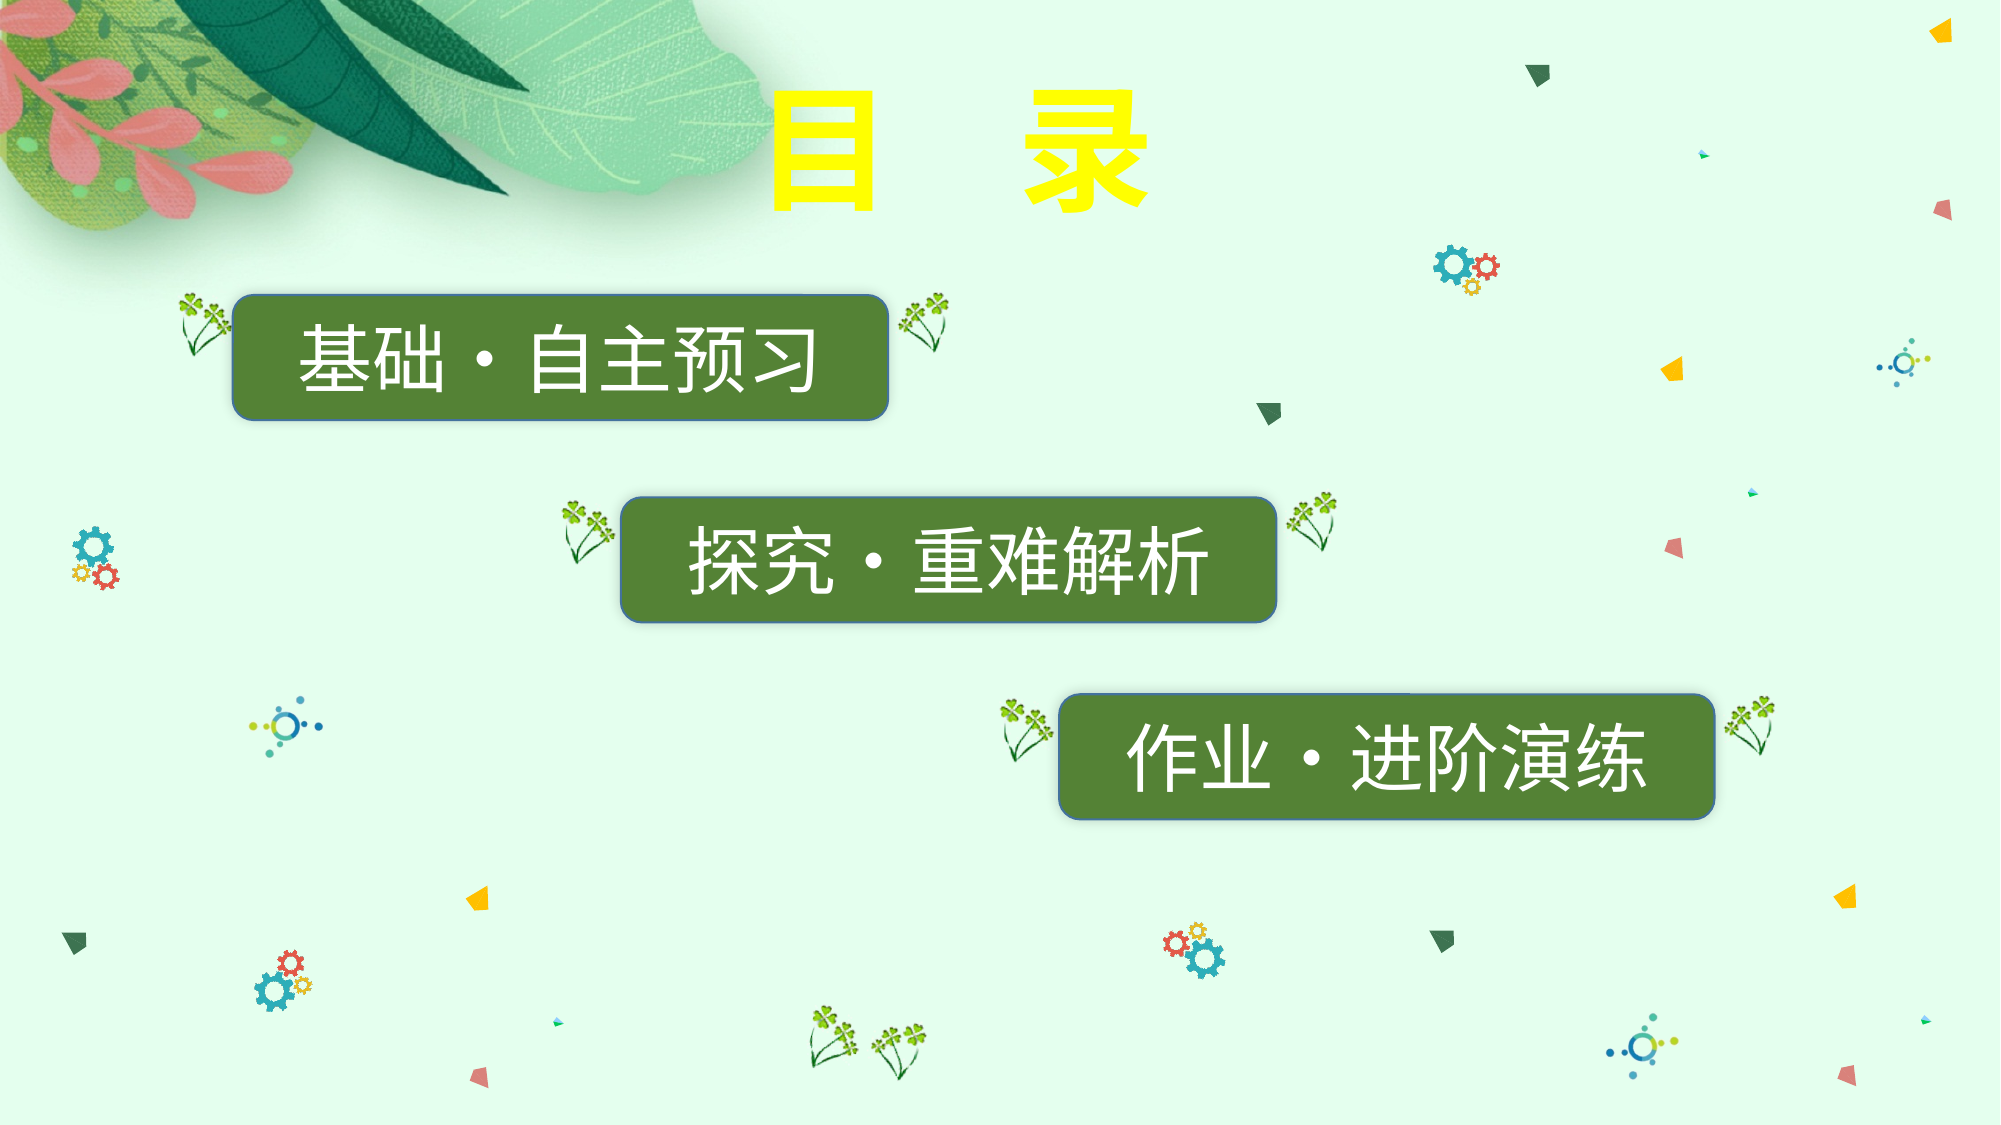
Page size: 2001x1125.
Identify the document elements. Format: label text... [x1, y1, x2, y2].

picture [0, 0, 2001, 1125]
text_box 作业•进阶演练 [1058, 693, 1716, 821]
text_box 探究•重难解析 [619, 496, 1278, 624]
text_box 基础•自主预习 [231, 293, 890, 422]
text_box 目 录 [740, 55, 1171, 236]
